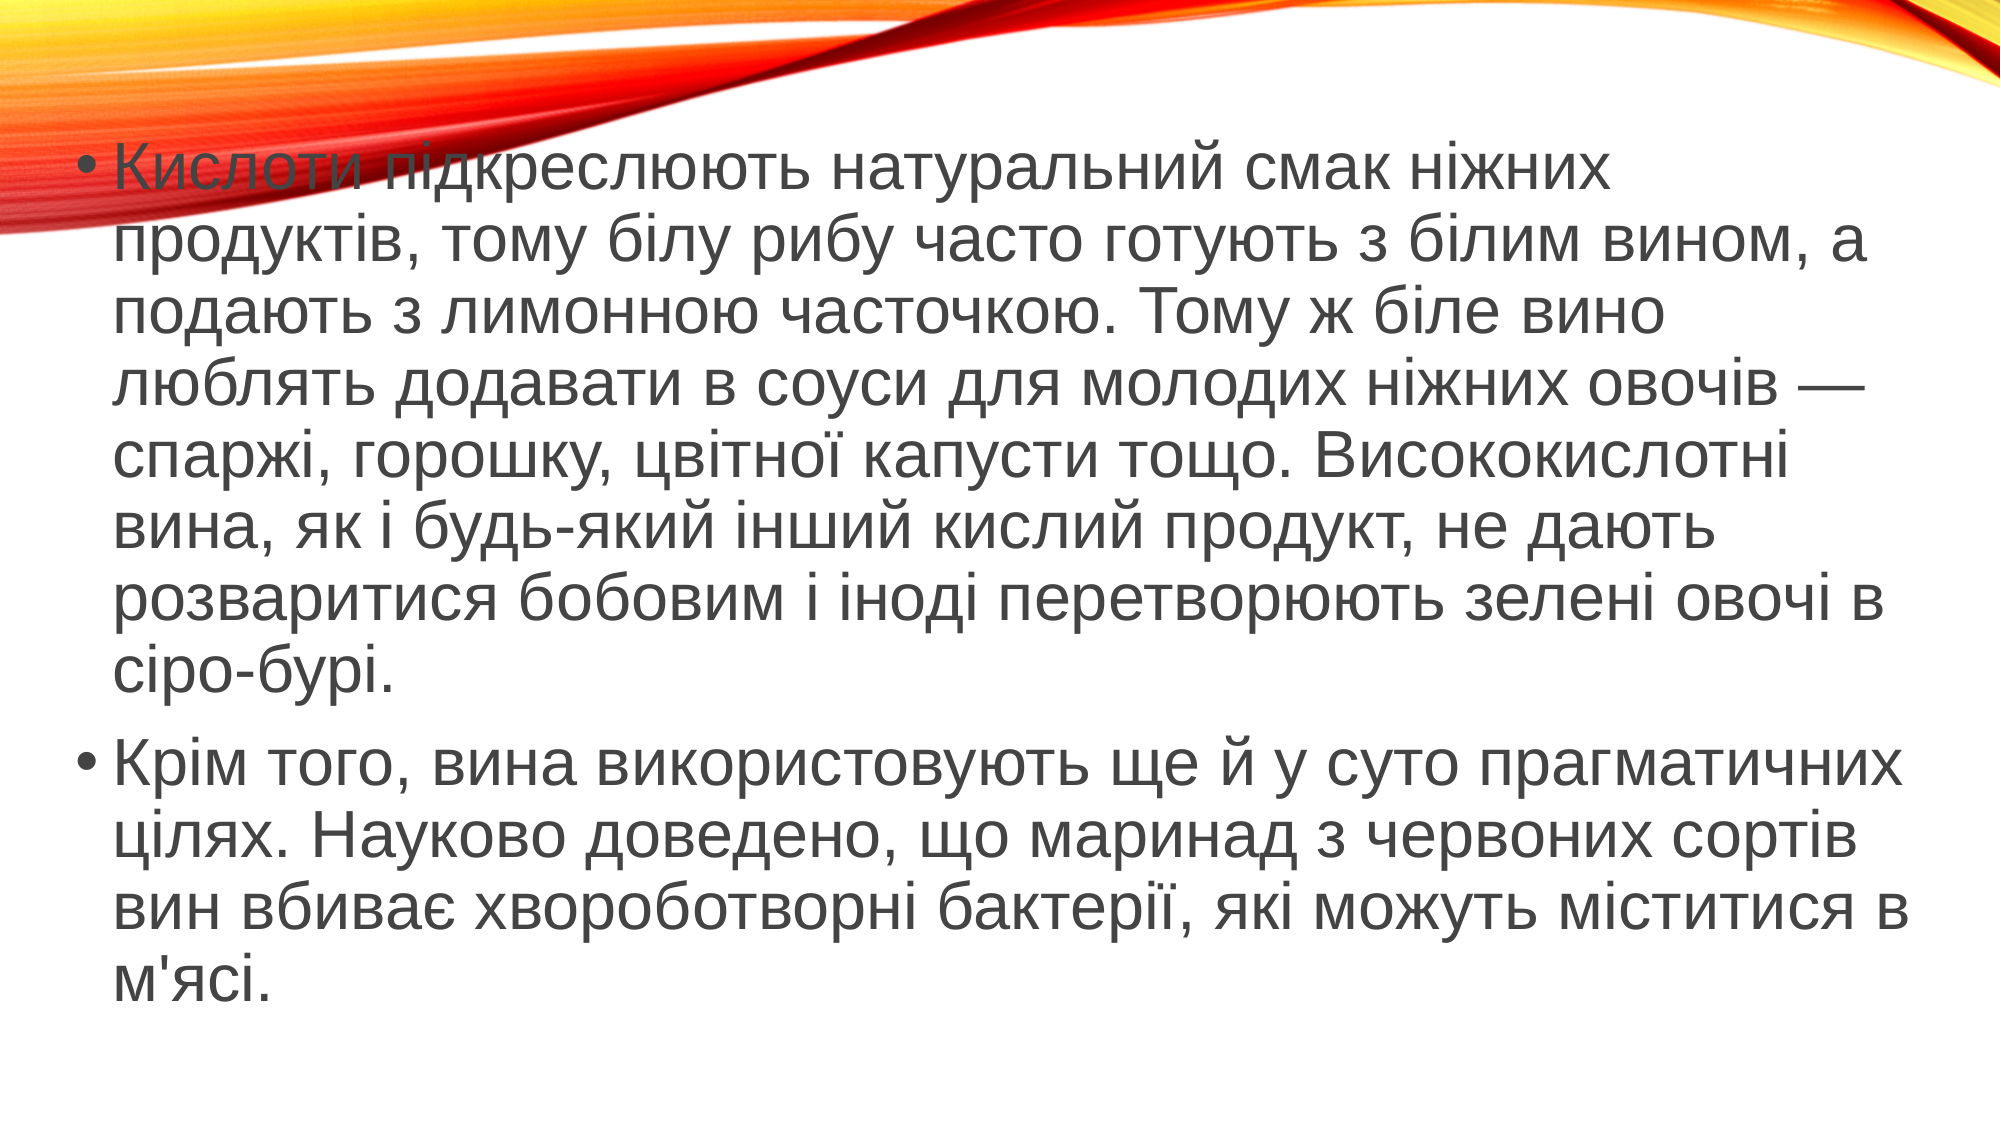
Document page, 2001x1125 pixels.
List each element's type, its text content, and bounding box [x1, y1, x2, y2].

picture [0, 0, 2000, 237]
list Кислоти підкреслюють натуральний смак ніжних продуктів, тому білу рибу часто готують з білим вином, а подають з лимонною часточкою. Тому ж біле вино люблять додавати в соуси для молодих ніжних овочів — спаржі, горошку, цвітної капусти тощо. Висококислотні вина, як і будь-який інший кислий продукт, не дають розваритися бобовим і іноді перетворюють зелені овочі в сіро-бурі. Крім того, вина використовують ще й у суто прагматичних цілях. Науково доведено, що маринад з червоних сортів вин вбиває хвороботворні бактерії, які можуть міститися в м'ясі. [60, 124, 1933, 1048]
